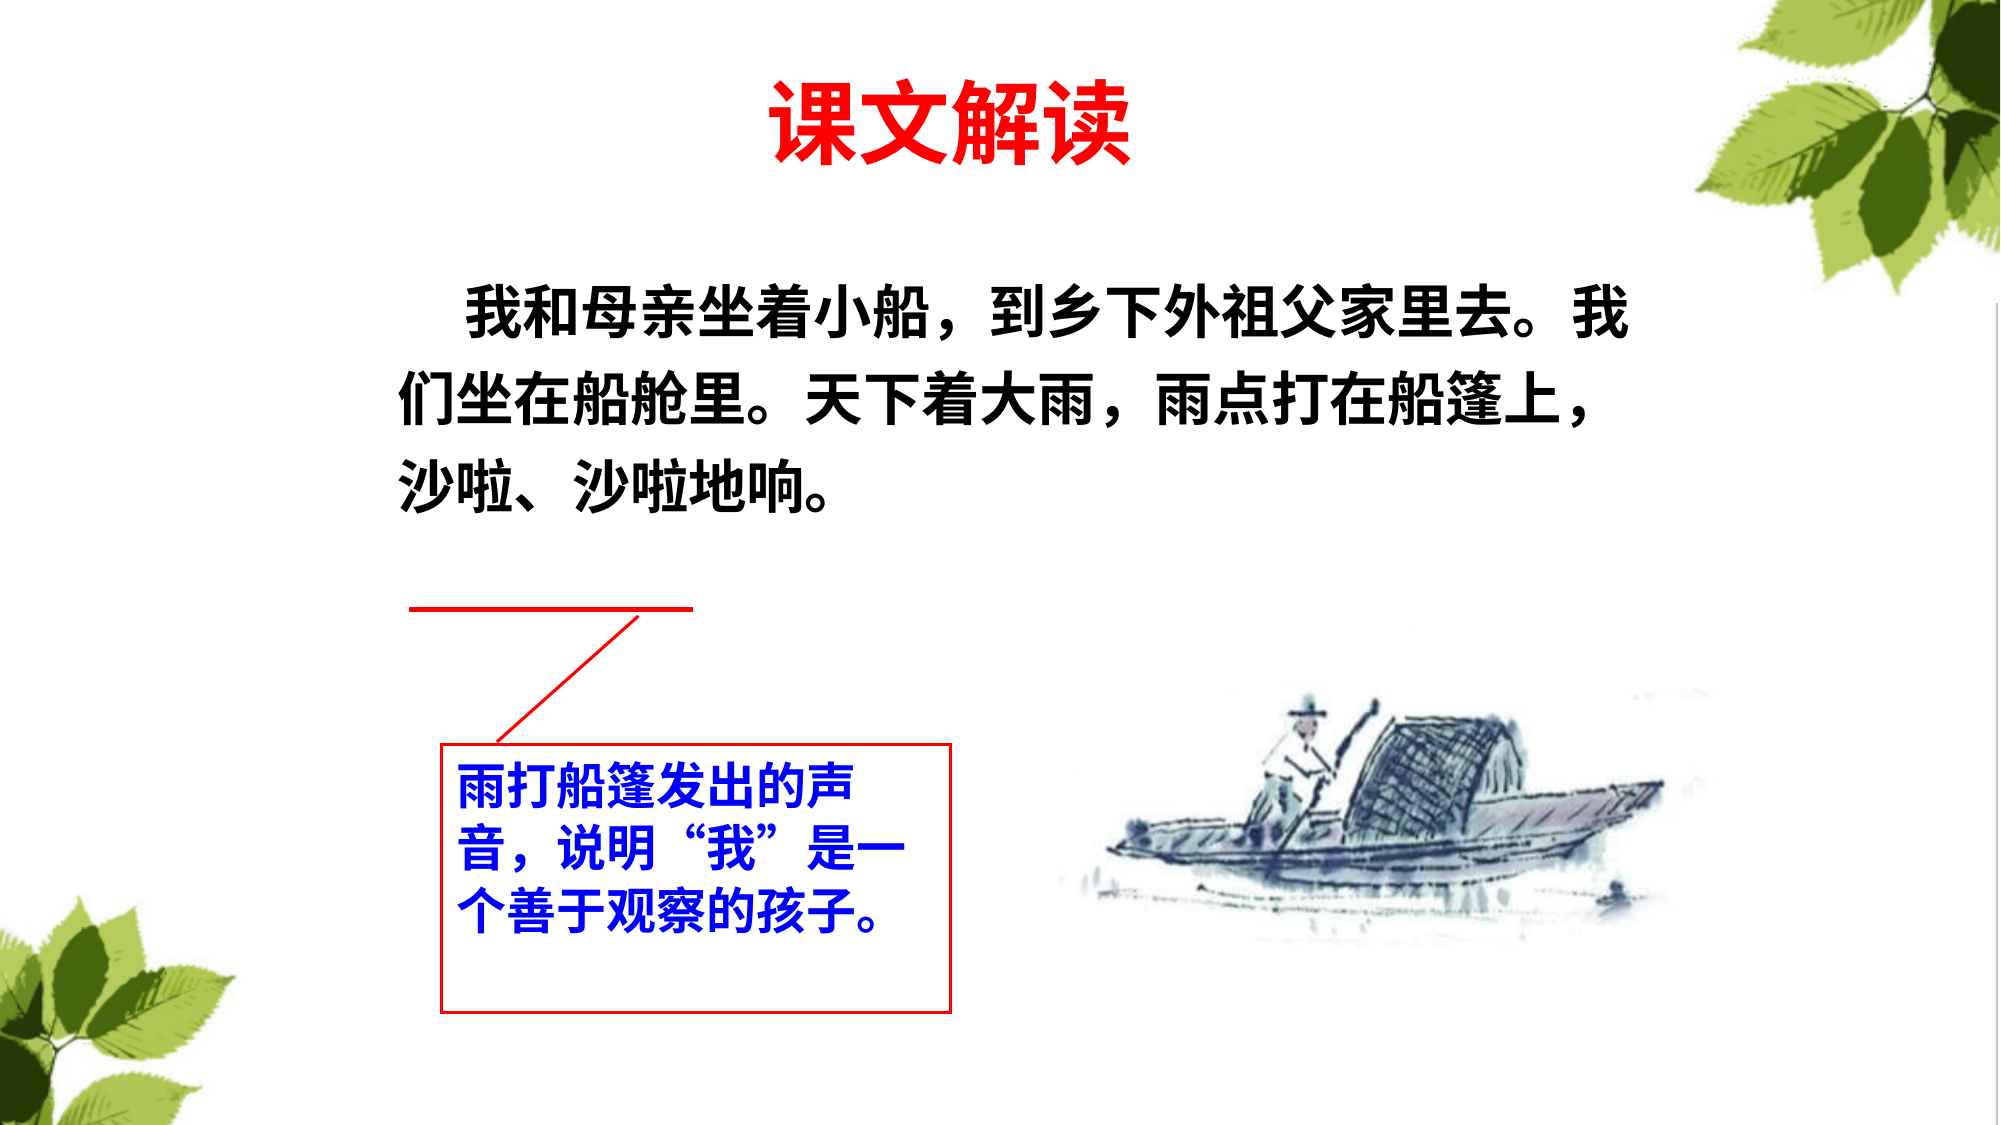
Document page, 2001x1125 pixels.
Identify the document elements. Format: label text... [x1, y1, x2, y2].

text_box 课文解读 [751, 58, 1192, 184]
text_box 雨打船篷发出的声音，说明“我”是一个善于观察的孩子。 [441, 615, 952, 1013]
text_box 我和母亲坐着小船，到乡下外祖父家里去。我们坐在船舱里。天下着大雨，雨点打在船篷上，沙啦、沙啦地响。 [382, 249, 1661, 528]
picture [0, 0, 2001, 1125]
